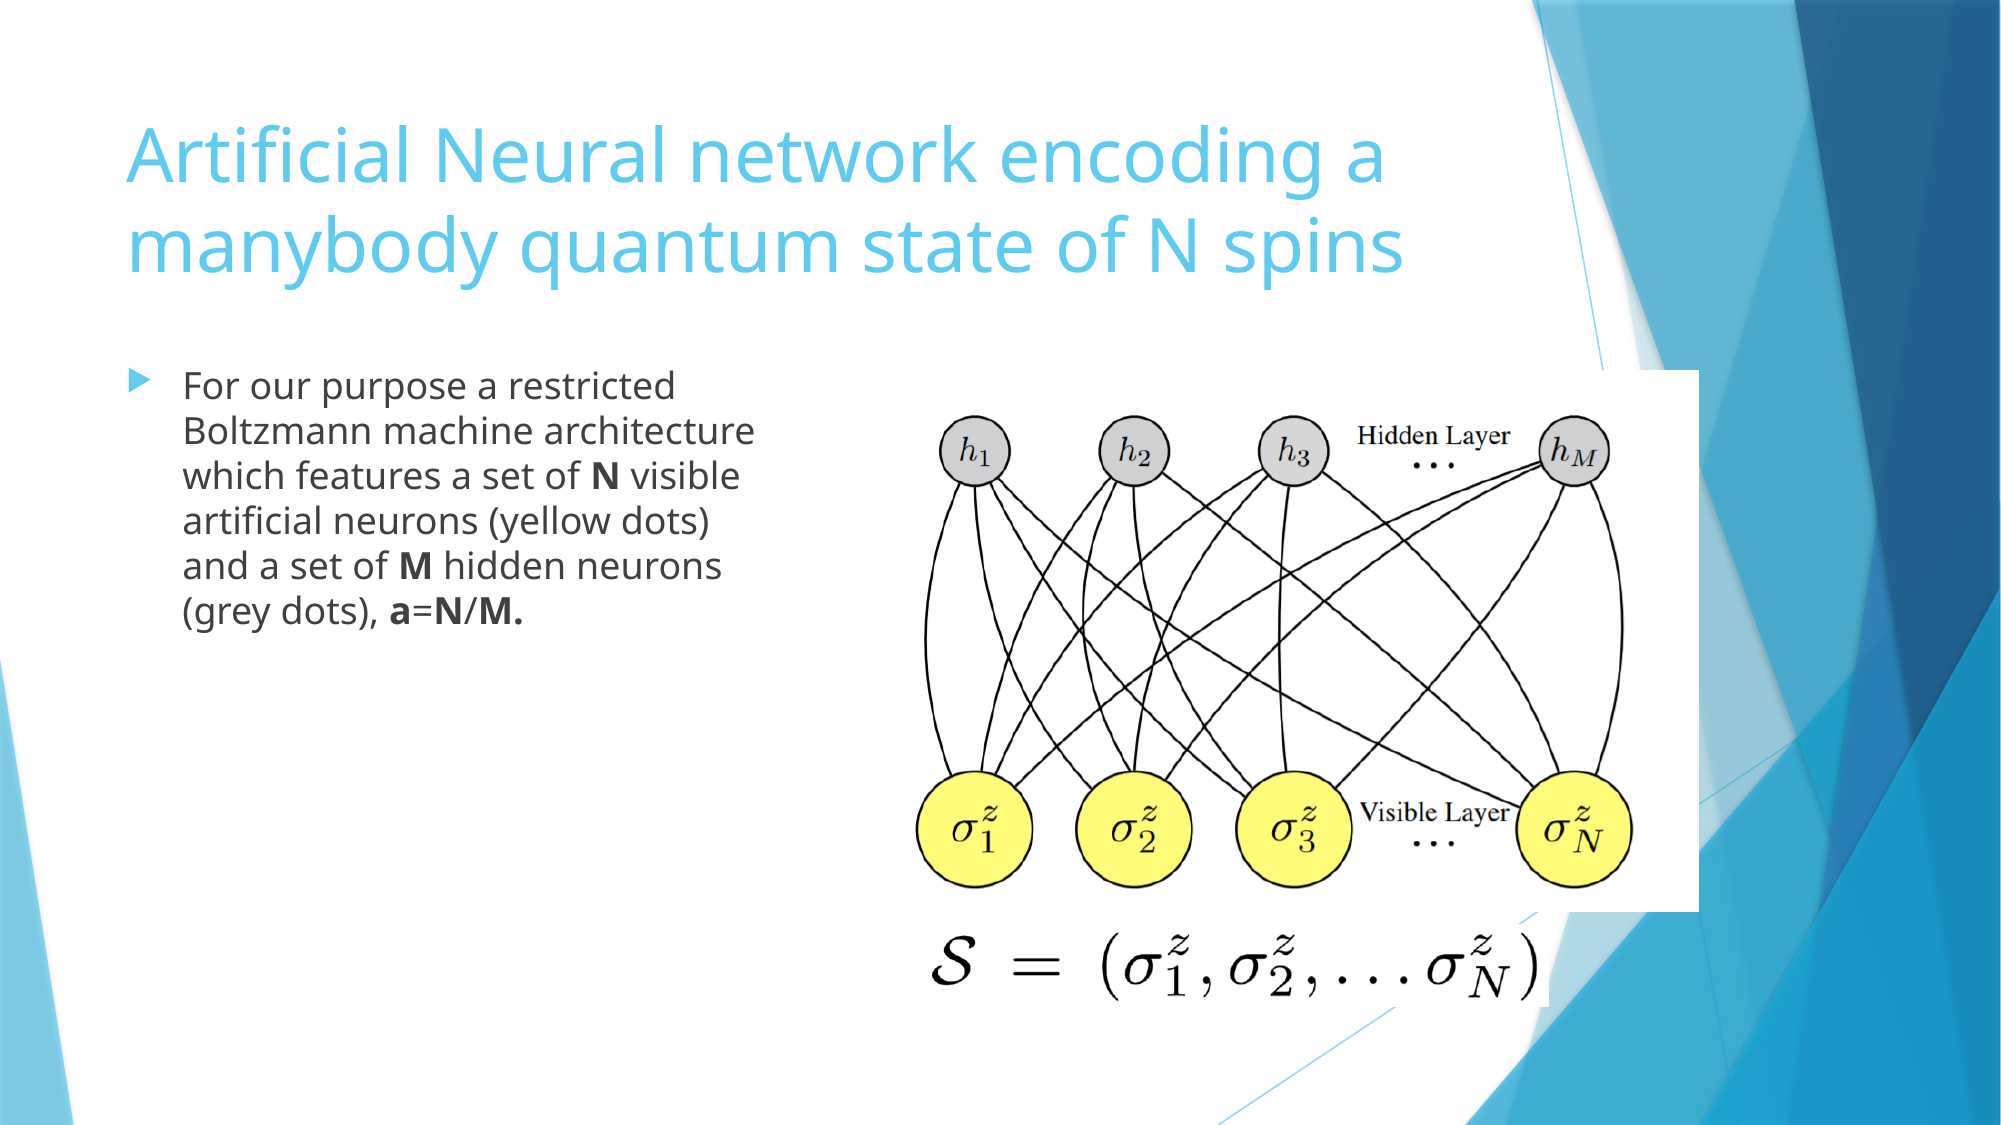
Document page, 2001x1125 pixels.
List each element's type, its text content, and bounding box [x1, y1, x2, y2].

picture [930, 924, 1549, 1008]
title Artificial Neural network encoding a manybody quantum state of N spins [111, 99, 1522, 317]
list For our purpose a restricted Boltzmann machine architecture which features a set of N visible artificial neurons (yellow dots) and a set of M hidden neurons (grey dots), a=N/M. [111, 354, 798, 992]
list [834, 370, 1699, 913]
